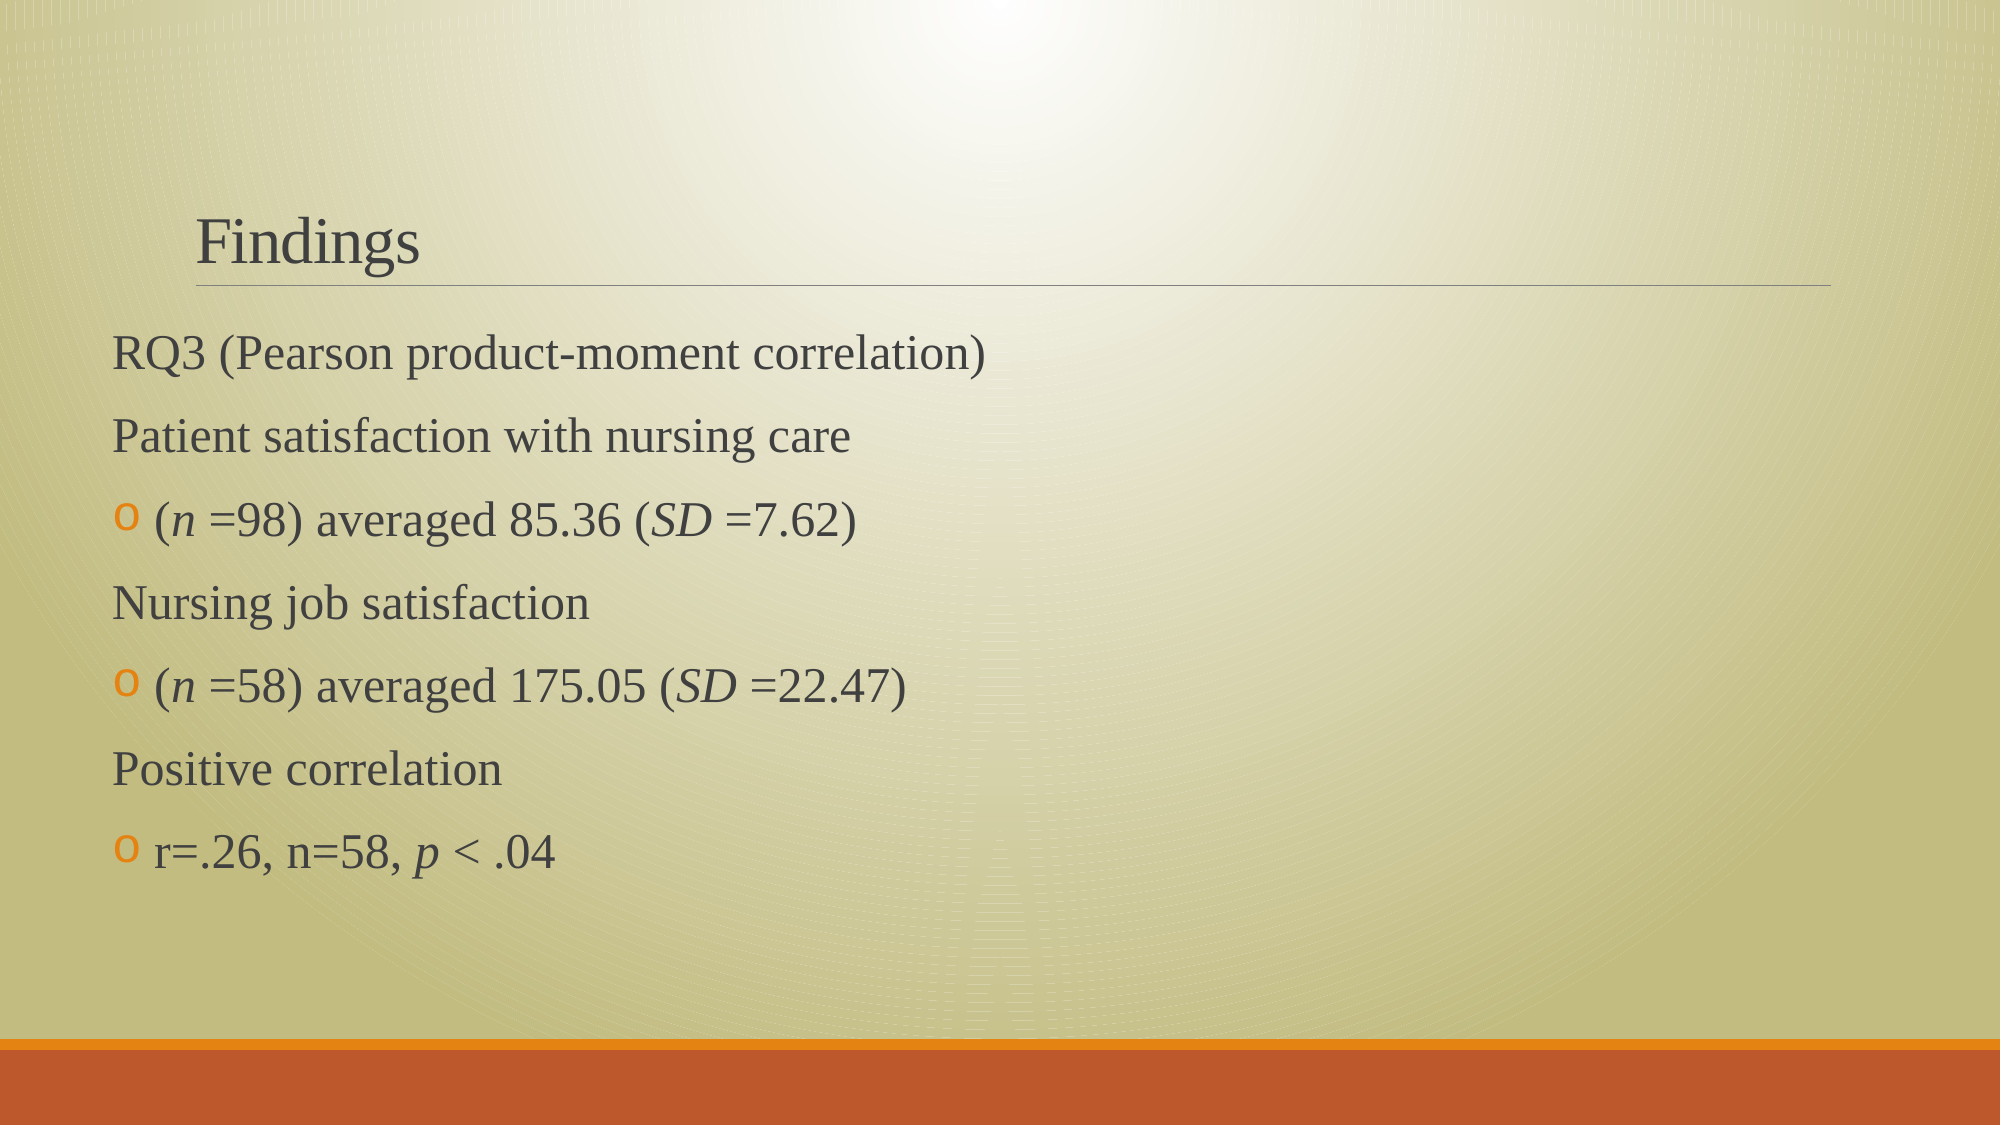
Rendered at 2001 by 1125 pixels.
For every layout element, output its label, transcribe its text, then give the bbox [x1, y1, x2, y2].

title Findings [180, 47, 1830, 285]
list RQ3 (Pearson product-moment correlation) Patient satisfaction with nursing care (n =98) averaged 85.36 (SD =7.62) Nursing job satisfaction (n =58) averaged 175.05 (SD =22.47) Positive correlation r=.26, n=58, p < .04 [111, 319, 1779, 986]
